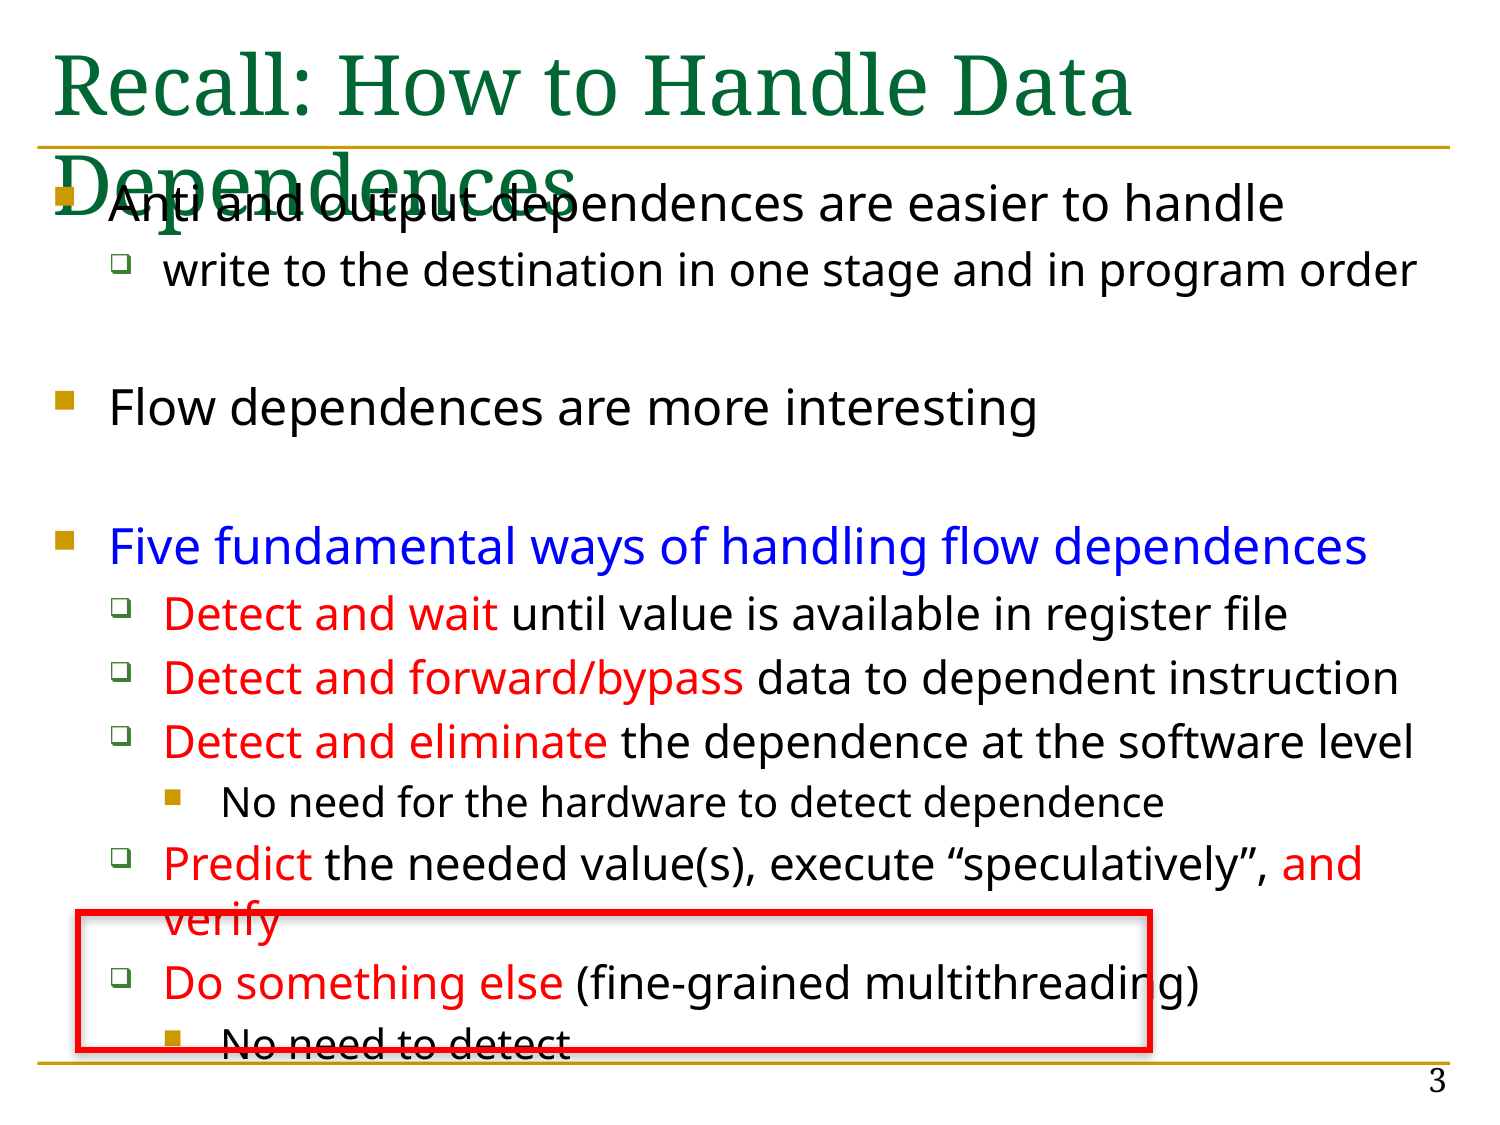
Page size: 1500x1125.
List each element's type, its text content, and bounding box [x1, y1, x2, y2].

title Recall: How to Handle Data Dependences [37, 24, 1450, 163]
list Anti and output dependences are easier to handle write to the destination in one stage and in program order Flow dependences are more interesting Five fundamental ways of handling flow dependences Detect and wait until value is available in register file Detect and forward/bypass data to dependent instruction Detect and eliminate the dependence at the software level No need for the hardware to detect dependence Predict the needed value(s), execute “speculatively”, and verify Do something else (fine-grained multithreading) No need to detect [37, 163, 1475, 1016]
text_box [77, 912, 1150, 1050]
slide_number 3 [1111, 1036, 1462, 1112]
